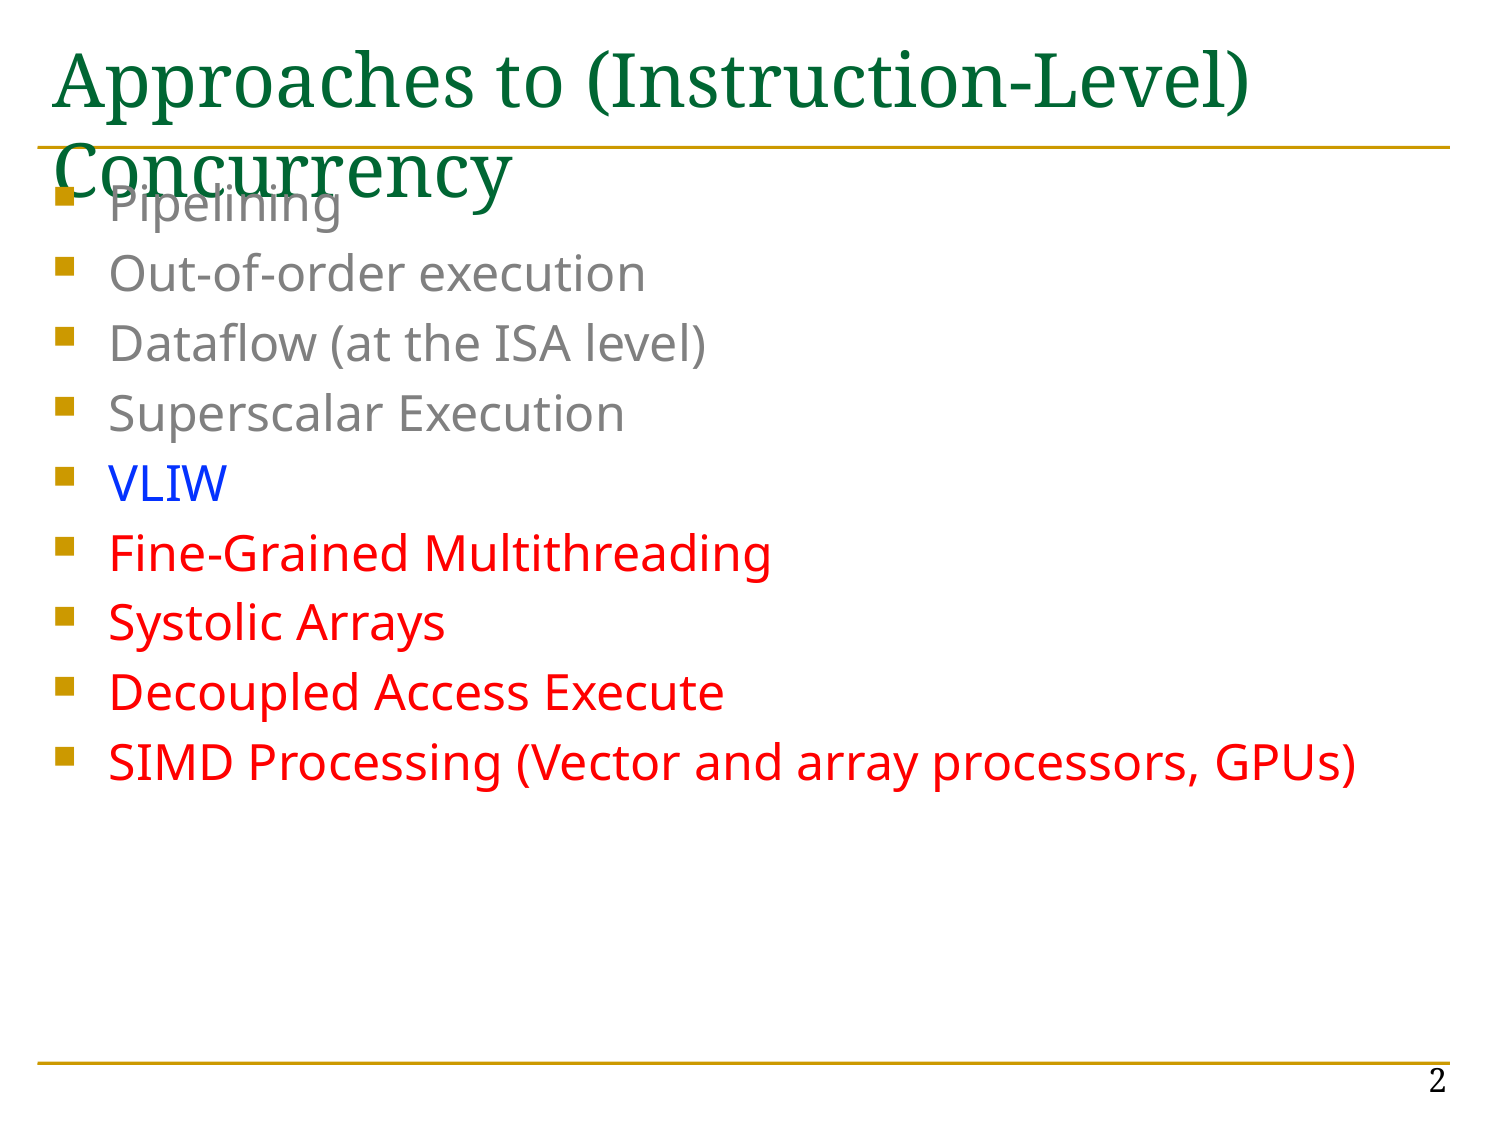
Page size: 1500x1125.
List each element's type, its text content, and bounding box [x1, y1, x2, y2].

list Pipelining Out-of-order execution Dataflow (at the ISA level) Superscalar Execution VLIW Fine-Grained Multithreading Systolic Arrays Decoupled Access Execute SIMD Processing (Vector and array processors, GPUs) [37, 163, 1450, 1016]
slide_number 2 [1111, 1036, 1462, 1112]
title Approaches to (Instruction-Level) Concurrency [37, 24, 1500, 200]
